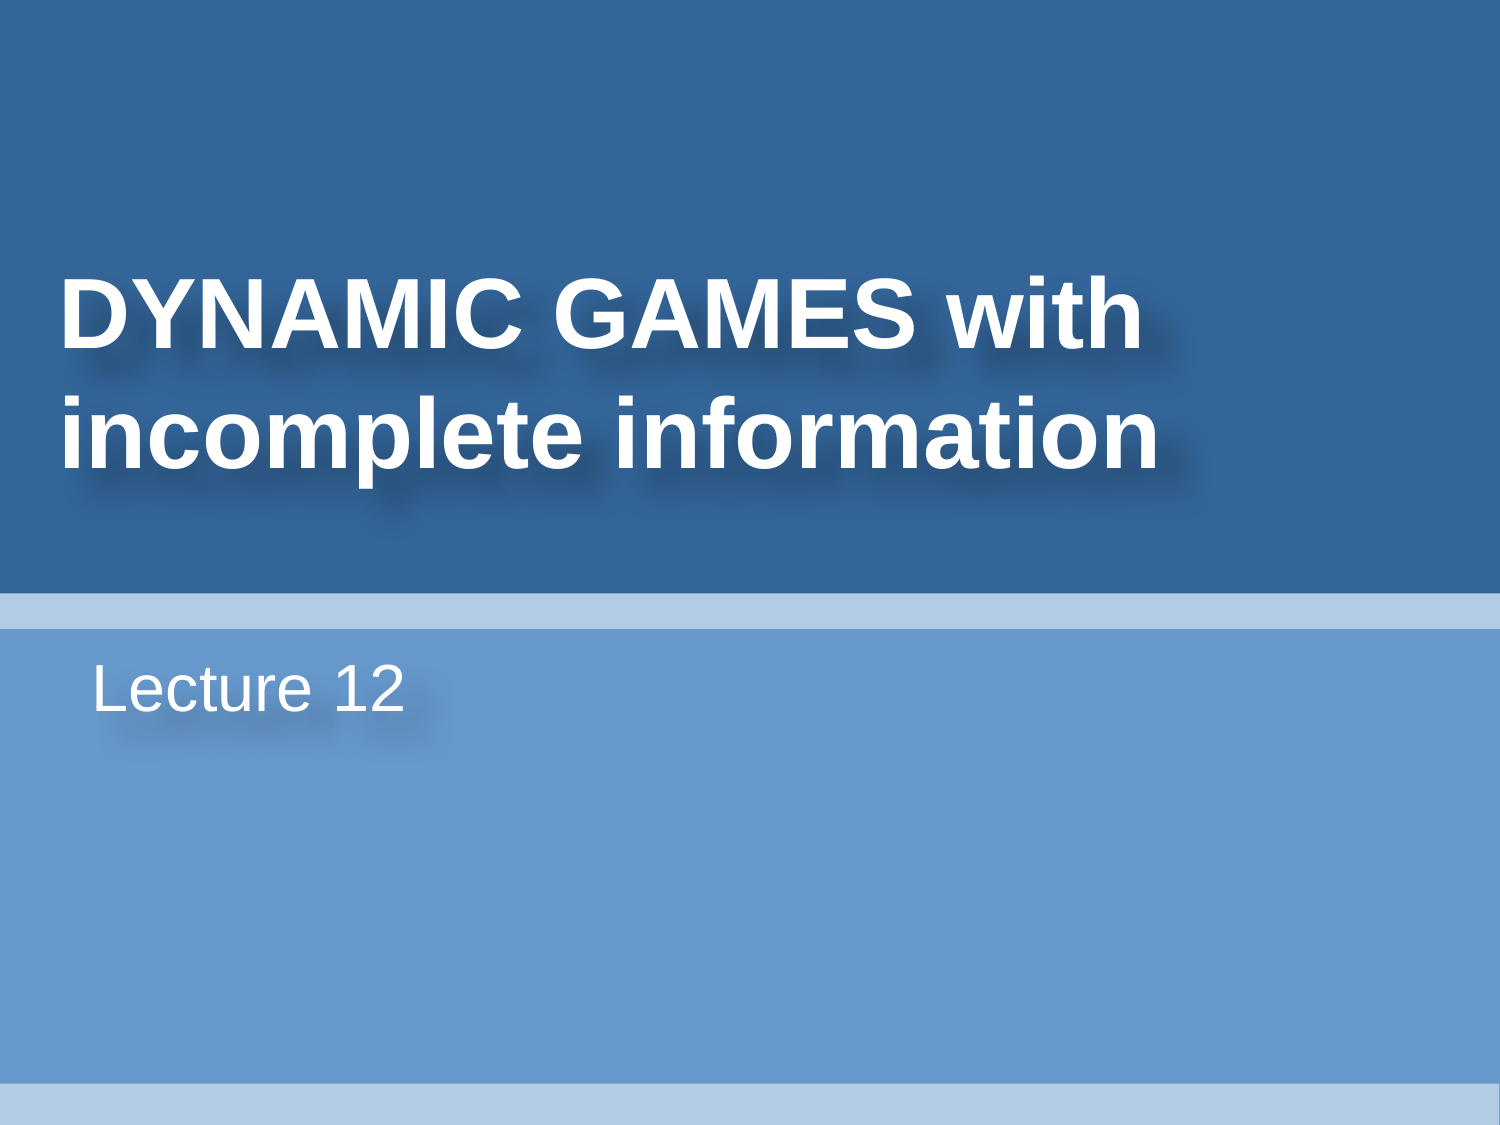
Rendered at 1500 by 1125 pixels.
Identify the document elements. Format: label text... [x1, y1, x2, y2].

subtitle Lecture 12 [76, 637, 1276, 926]
title DYNAMIC GAMES with incomplete information [42, 232, 1467, 505]
